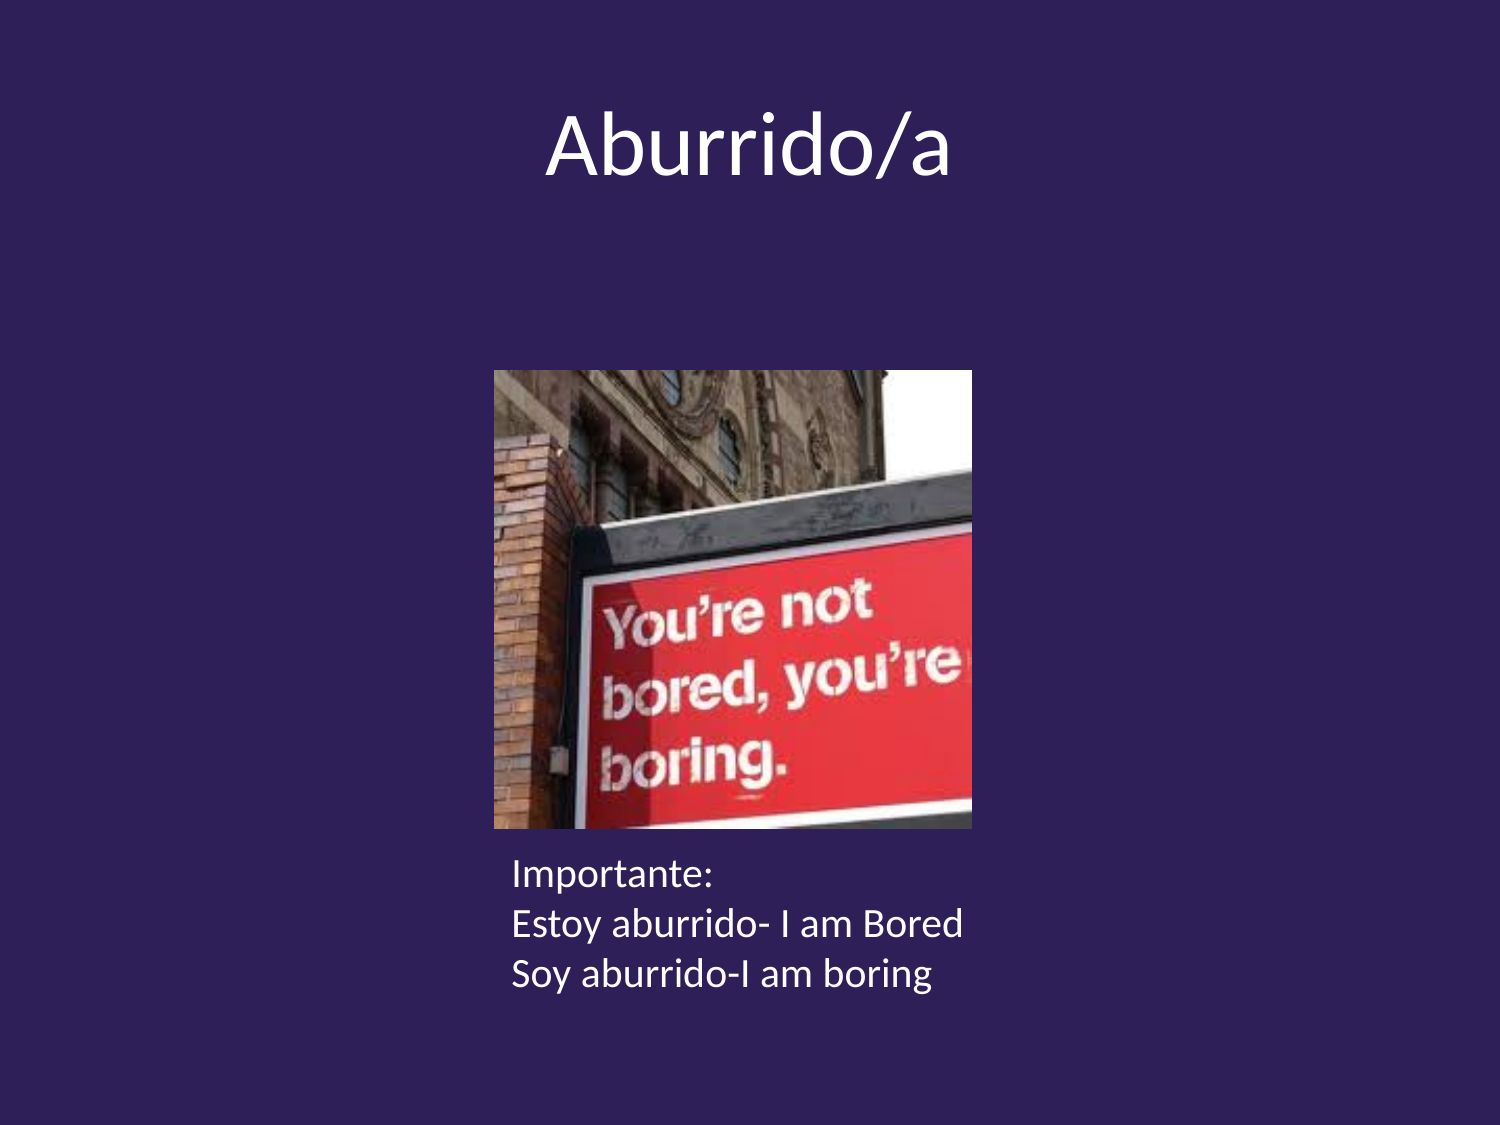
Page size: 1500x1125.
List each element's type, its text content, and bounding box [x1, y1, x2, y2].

text_box Importante: Estoy aburrido- I am Bored Soy aburrido-I am boring [496, 838, 980, 1004]
picture [494, 370, 973, 829]
title Aburrido/a [75, 45, 1425, 233]
